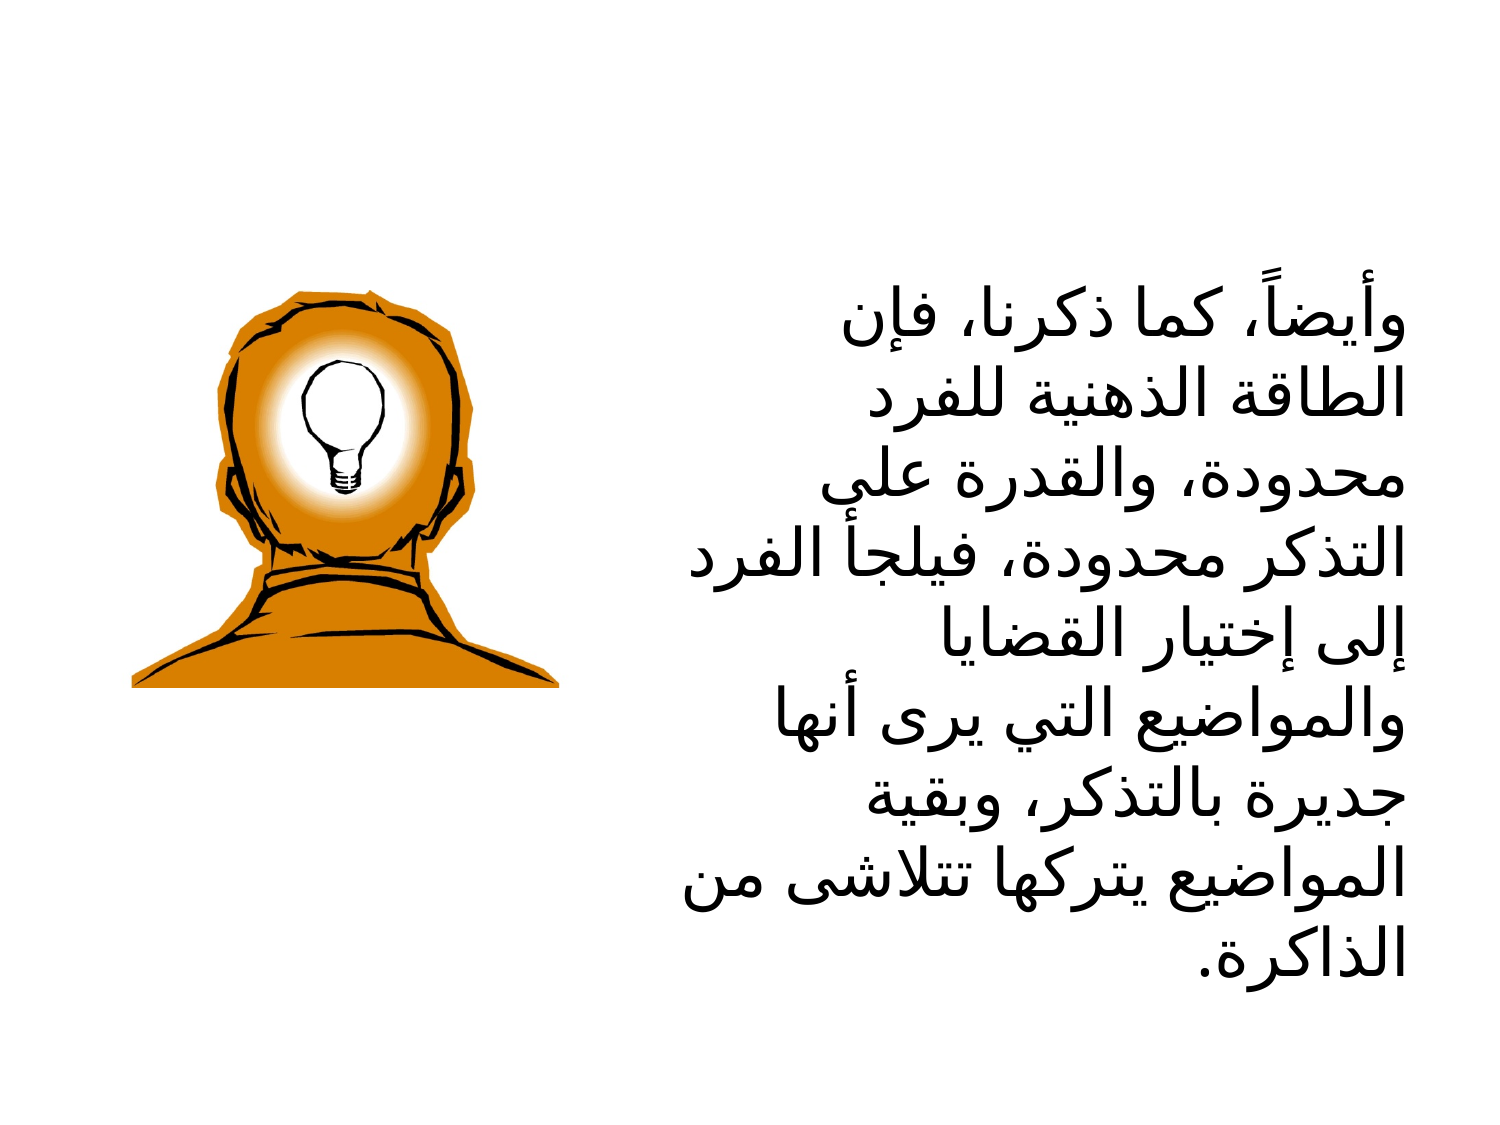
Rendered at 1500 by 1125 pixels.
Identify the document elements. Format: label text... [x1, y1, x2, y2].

list وأيضاً، كما ذكرنا، فإن الطاقة الذهنية للفرد محدودة، والقدرة على التذكر محدودة، فيلجأ الفرد إلى إختيار القضايا والمواضيع التي يرى أنها جديرة بالتذكر، وبقية المواضيع يتركها تتلاشى من الذاكرة. [655, 262, 1425, 1005]
picture [88, 290, 603, 689]
